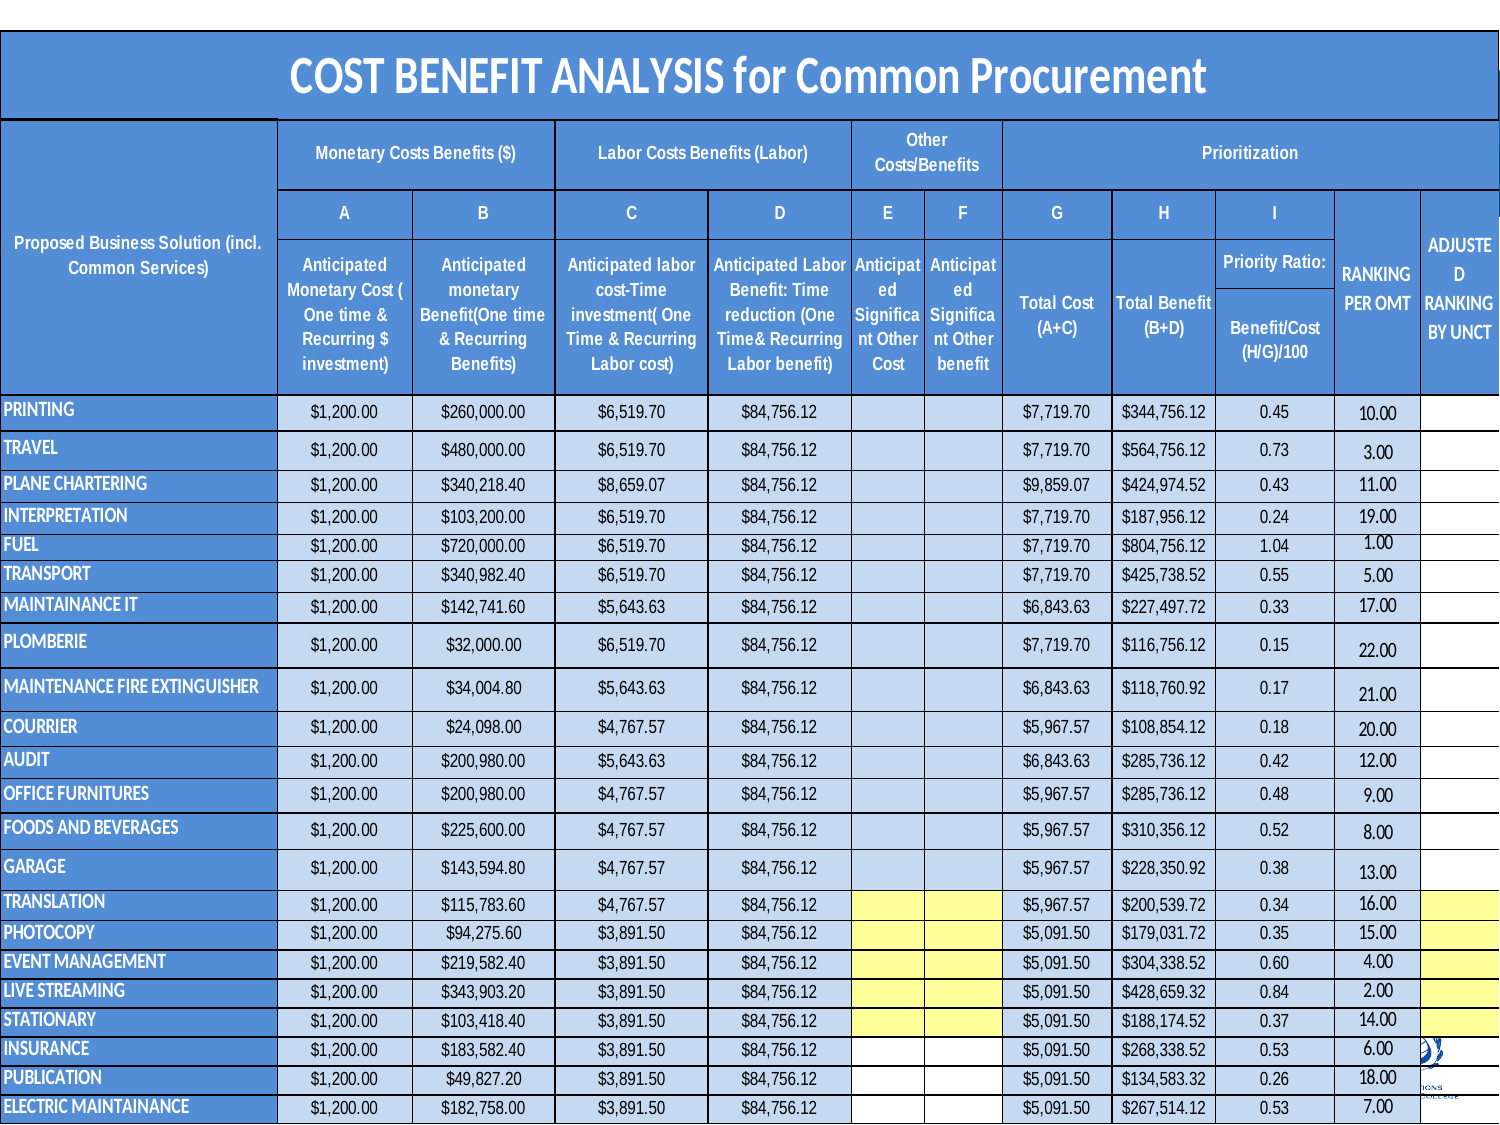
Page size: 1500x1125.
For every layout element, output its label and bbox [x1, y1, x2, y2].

text_box [0, 30, 1500, 1125]
